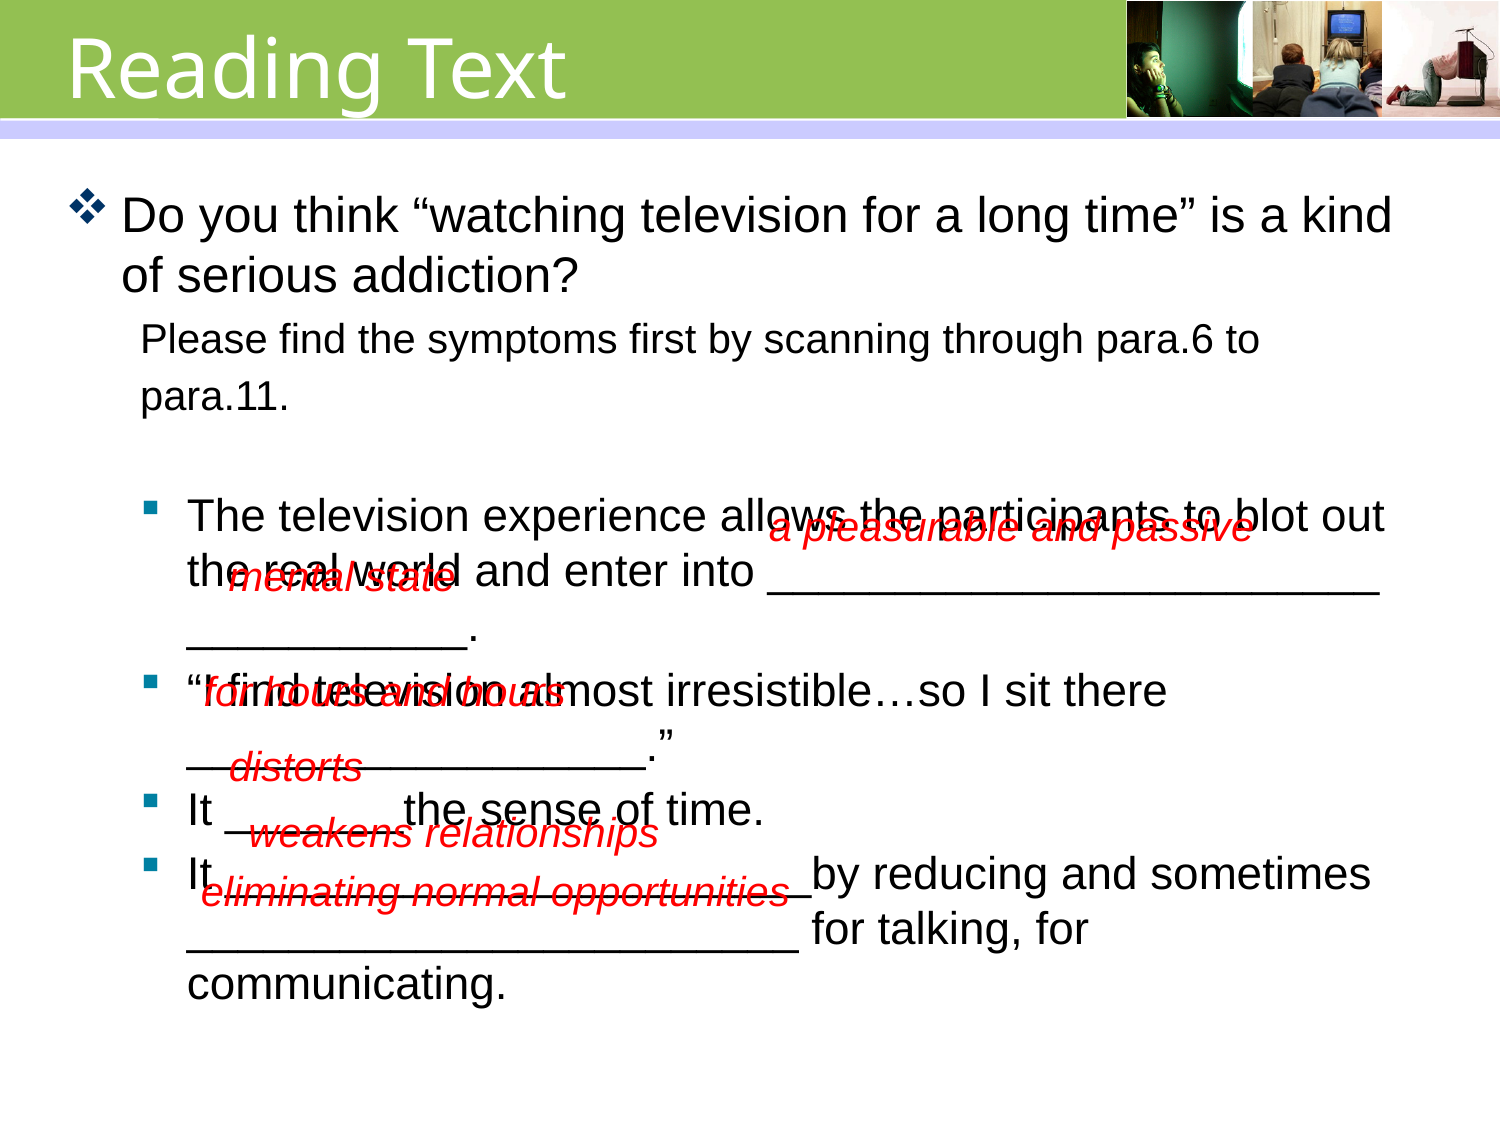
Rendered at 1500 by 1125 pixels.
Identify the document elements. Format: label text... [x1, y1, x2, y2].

list Do you think “watching television for a long time” is a kind of serious addiction? Please find the symptoms first by scanning through para.6 to para.11. The television experience allows the participants to blot out the real world and enter into ________________________ ___________. “I find television almost irresistible…so I sit there __________________.” It _______the sense of time. It _______________________by reducing and sometimes ________________________ for talking, for communicating. [49, 174, 1438, 870]
text_box distorts [213, 732, 379, 798]
text_box for hours and hours [188, 657, 581, 722]
picture [1127, 1, 1500, 117]
text_box a pleasurable and passive mental state [213, 492, 1448, 608]
title Reading Text [49, 24, 1213, 106]
text_box weakens relationships [233, 798, 687, 857]
text_box eliminating normal opportunities [186, 857, 806, 923]
